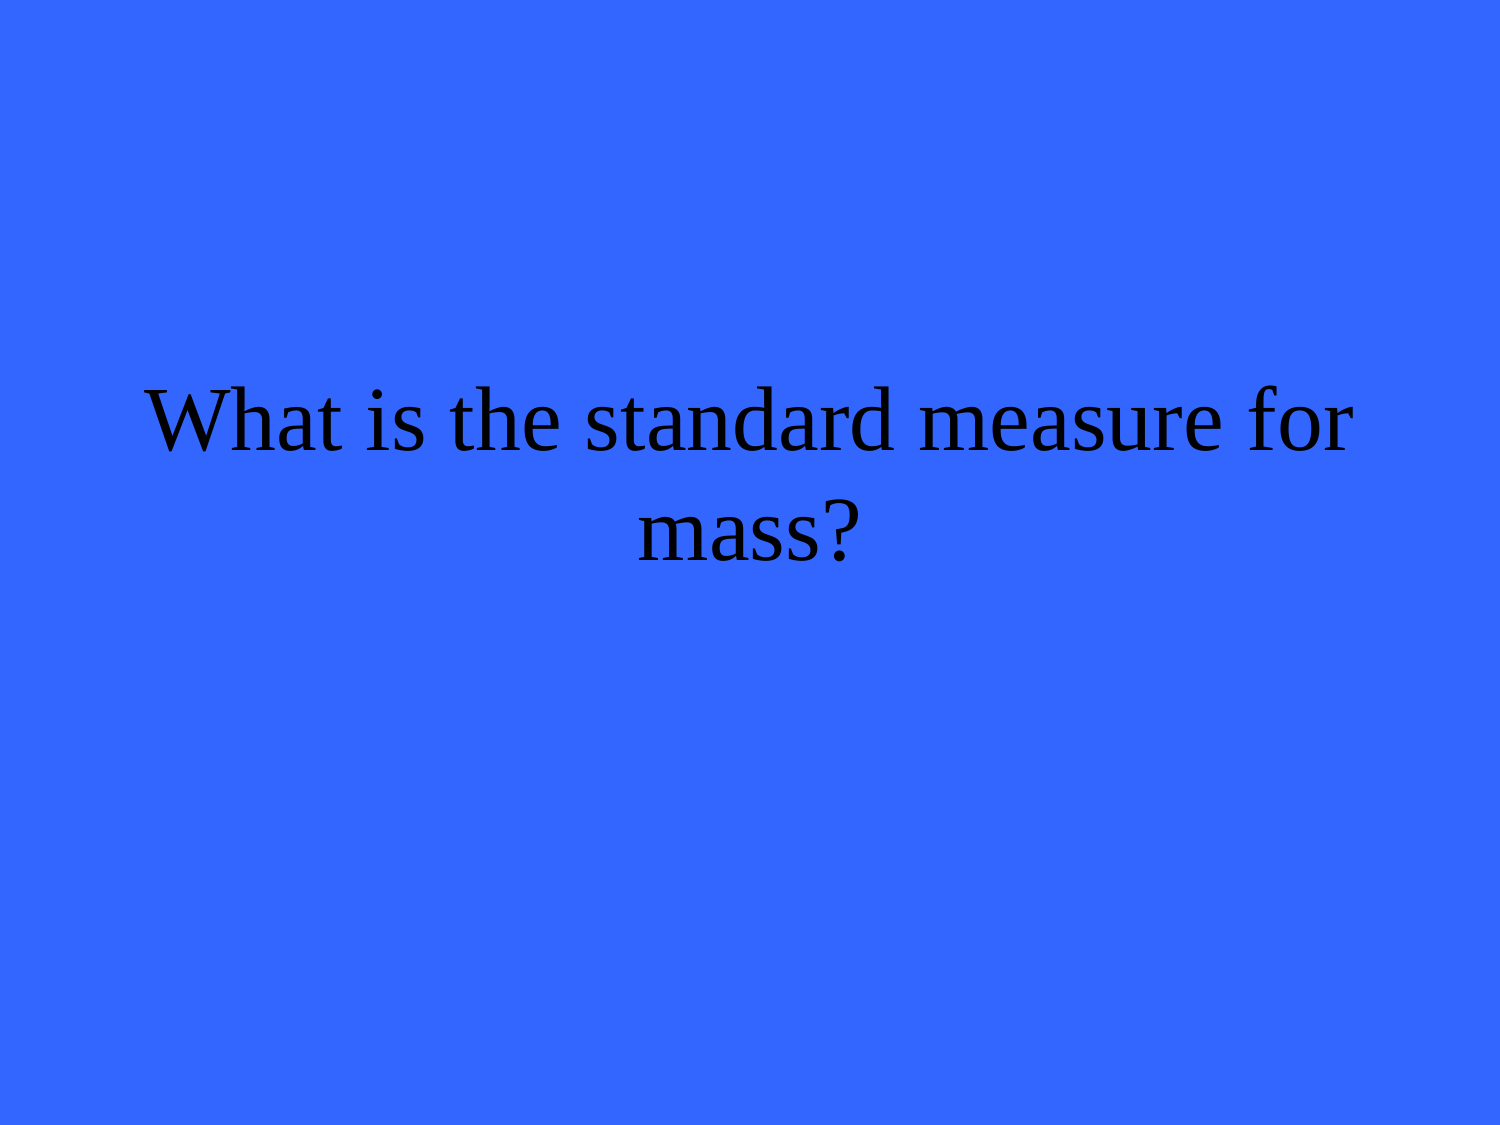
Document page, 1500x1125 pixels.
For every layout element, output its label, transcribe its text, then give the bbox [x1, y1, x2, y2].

title What is the standard measure for mass? [112, 374, 1388, 563]
